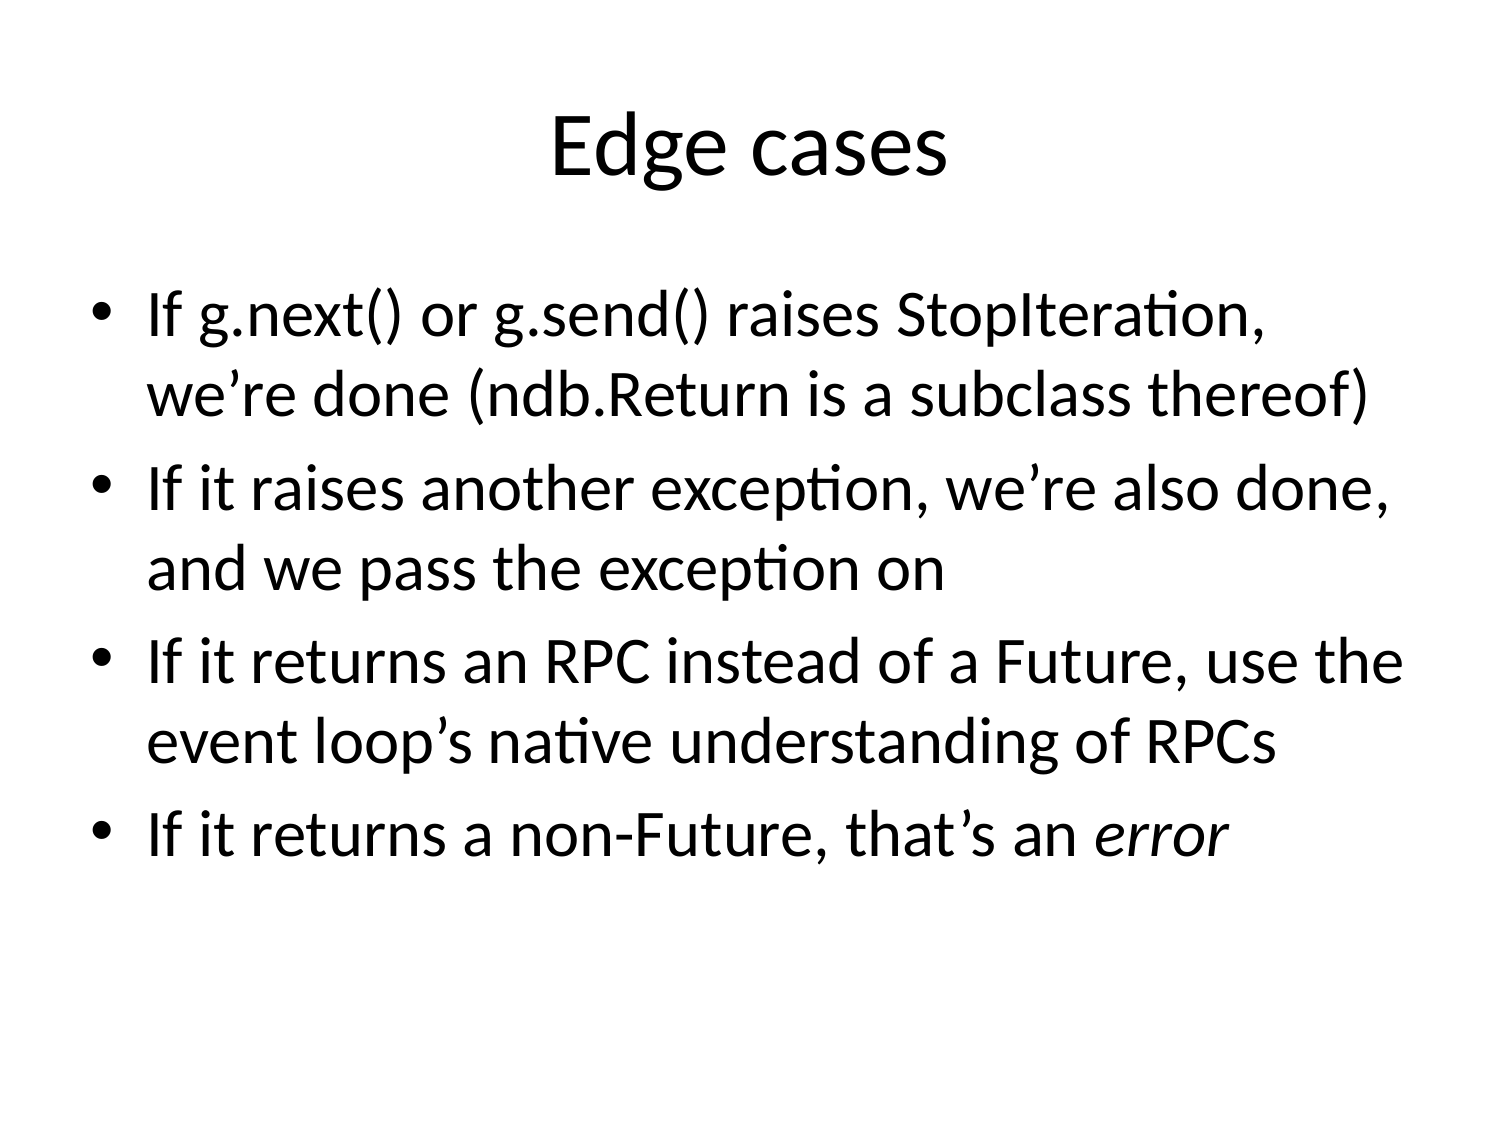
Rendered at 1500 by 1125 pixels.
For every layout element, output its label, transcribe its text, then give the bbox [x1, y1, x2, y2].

list If g.next() or g.send() raises StopIteration, we’re done (ndb.Return is a subclass thereof) If it raises another exception, we’re also done, and we pass the exception on If it returns an RPC instead of a Future, use the event loop’s native understanding of RPCs If it returns a non-Future, that’s an error [75, 262, 1425, 1005]
title Edge cases [75, 45, 1425, 233]
